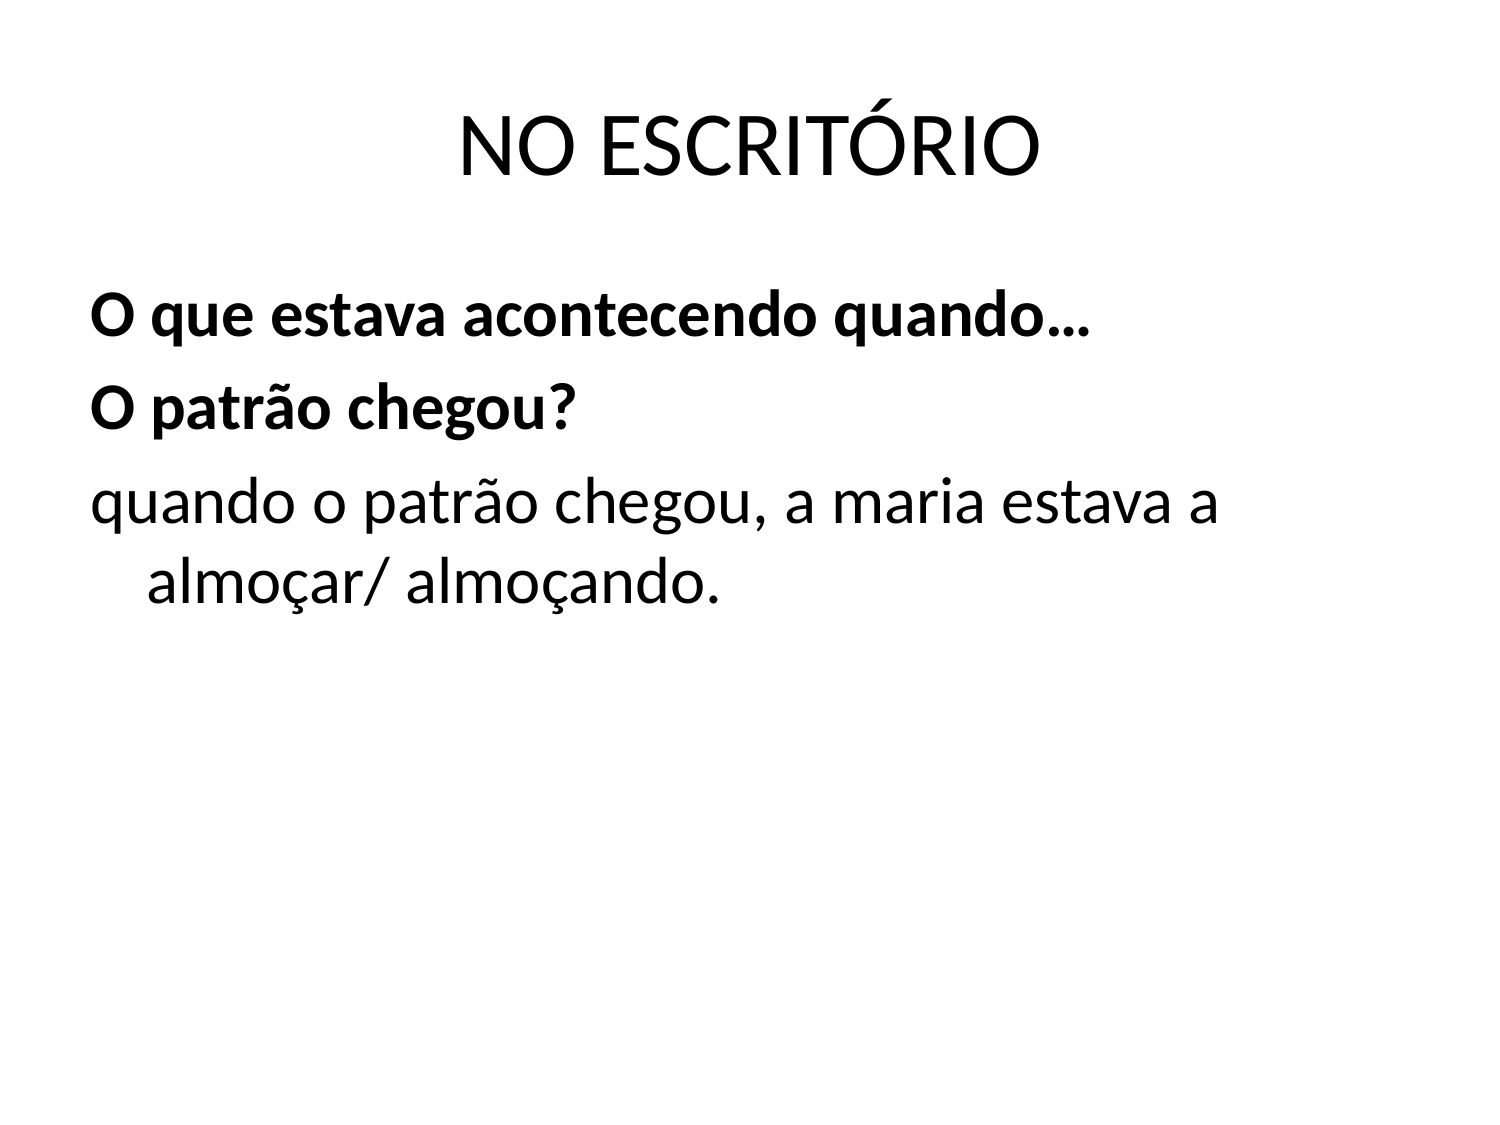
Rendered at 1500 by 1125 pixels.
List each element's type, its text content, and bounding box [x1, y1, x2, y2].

list O que estava acontecendo quando… O patrão chegou? quando o patrão chegou, a maria estava a almoçar/ almoçando. [75, 262, 1425, 1005]
title NO ESCRITÓRIO [75, 45, 1425, 233]
